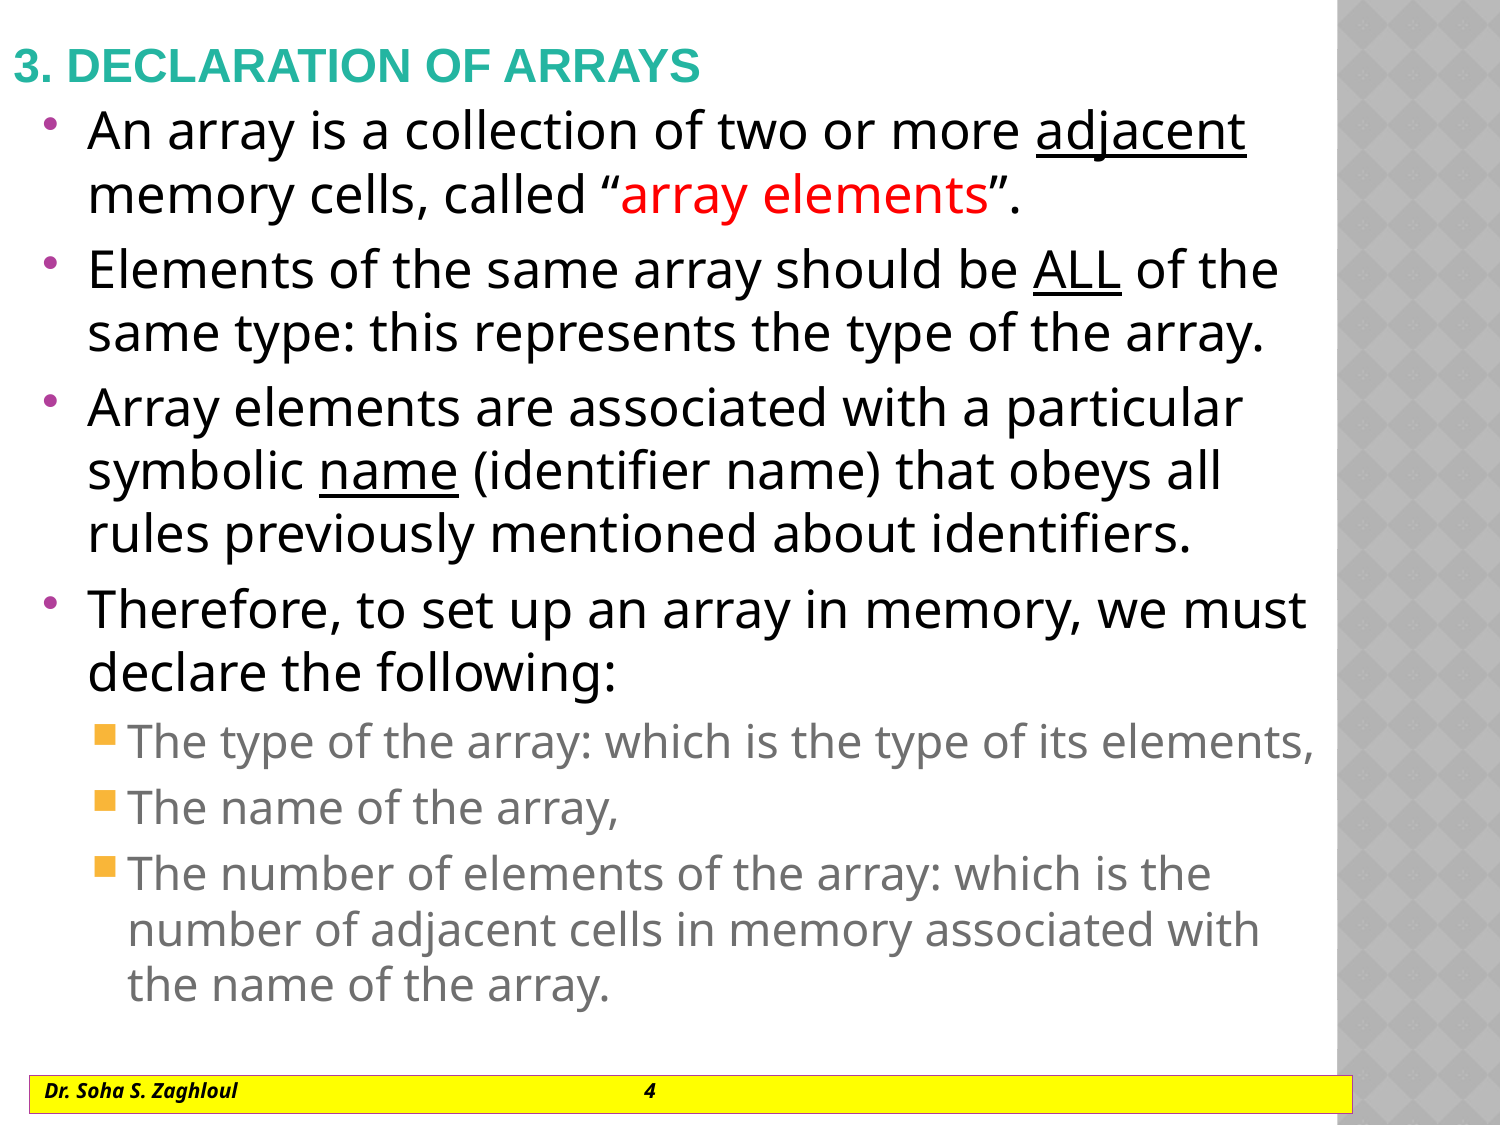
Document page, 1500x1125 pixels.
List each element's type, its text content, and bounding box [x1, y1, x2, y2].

title 3. Declaration of arrays [5, 19, 1341, 93]
list An array is a collection of two or more adjacent memory cells, called “array elements”. Elements of the same array should be ALL of the same type: this represents the type of the array. Array elements are associated with a particular symbolic name (identifier name) that obeys all rules previously mentioned about identifiers. Therefore, to set up an array in memory, we must declare the following: The type of the array: which is the type of its elements, The name of the array, The number of elements of the array: which is the number of adjacent cells in memory associated with the name of the array. [29, 93, 1341, 1059]
text_box Dr. Soha S. Zaghloul 4 [29, 1075, 1353, 1114]
